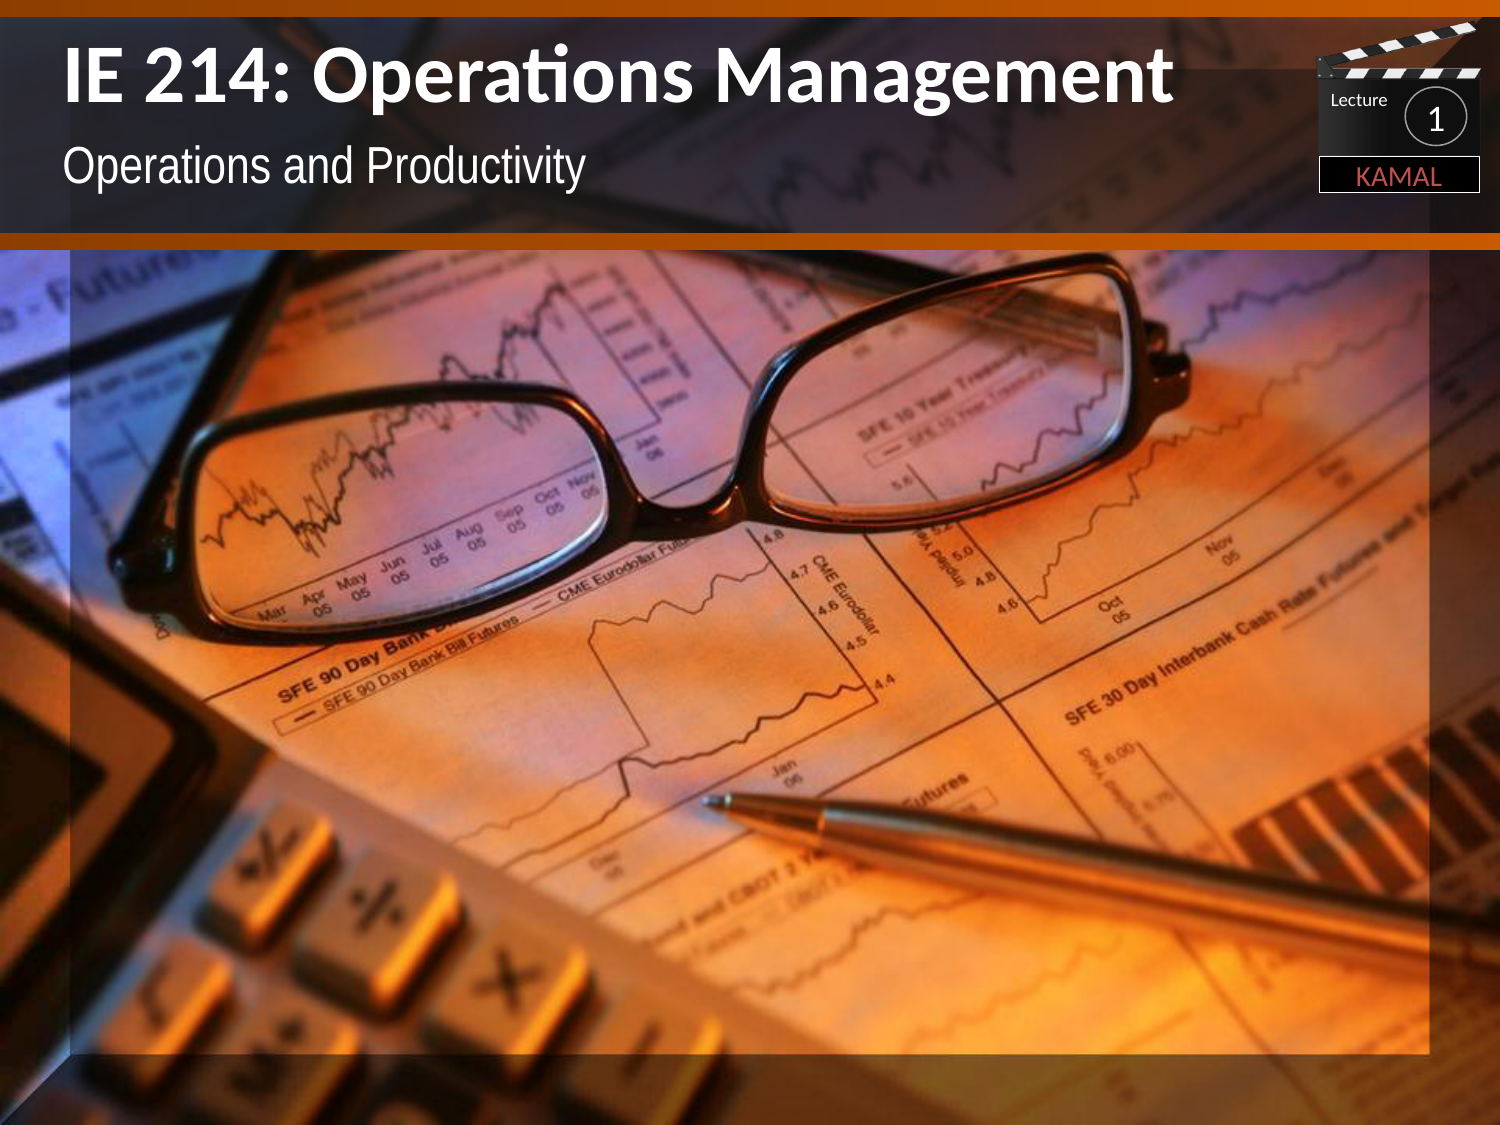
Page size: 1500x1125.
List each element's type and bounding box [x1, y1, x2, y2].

text_box [1294, 0, 1500, 193]
picture [0, 251, 1500, 1125]
text_box [0, 0, 1500, 251]
